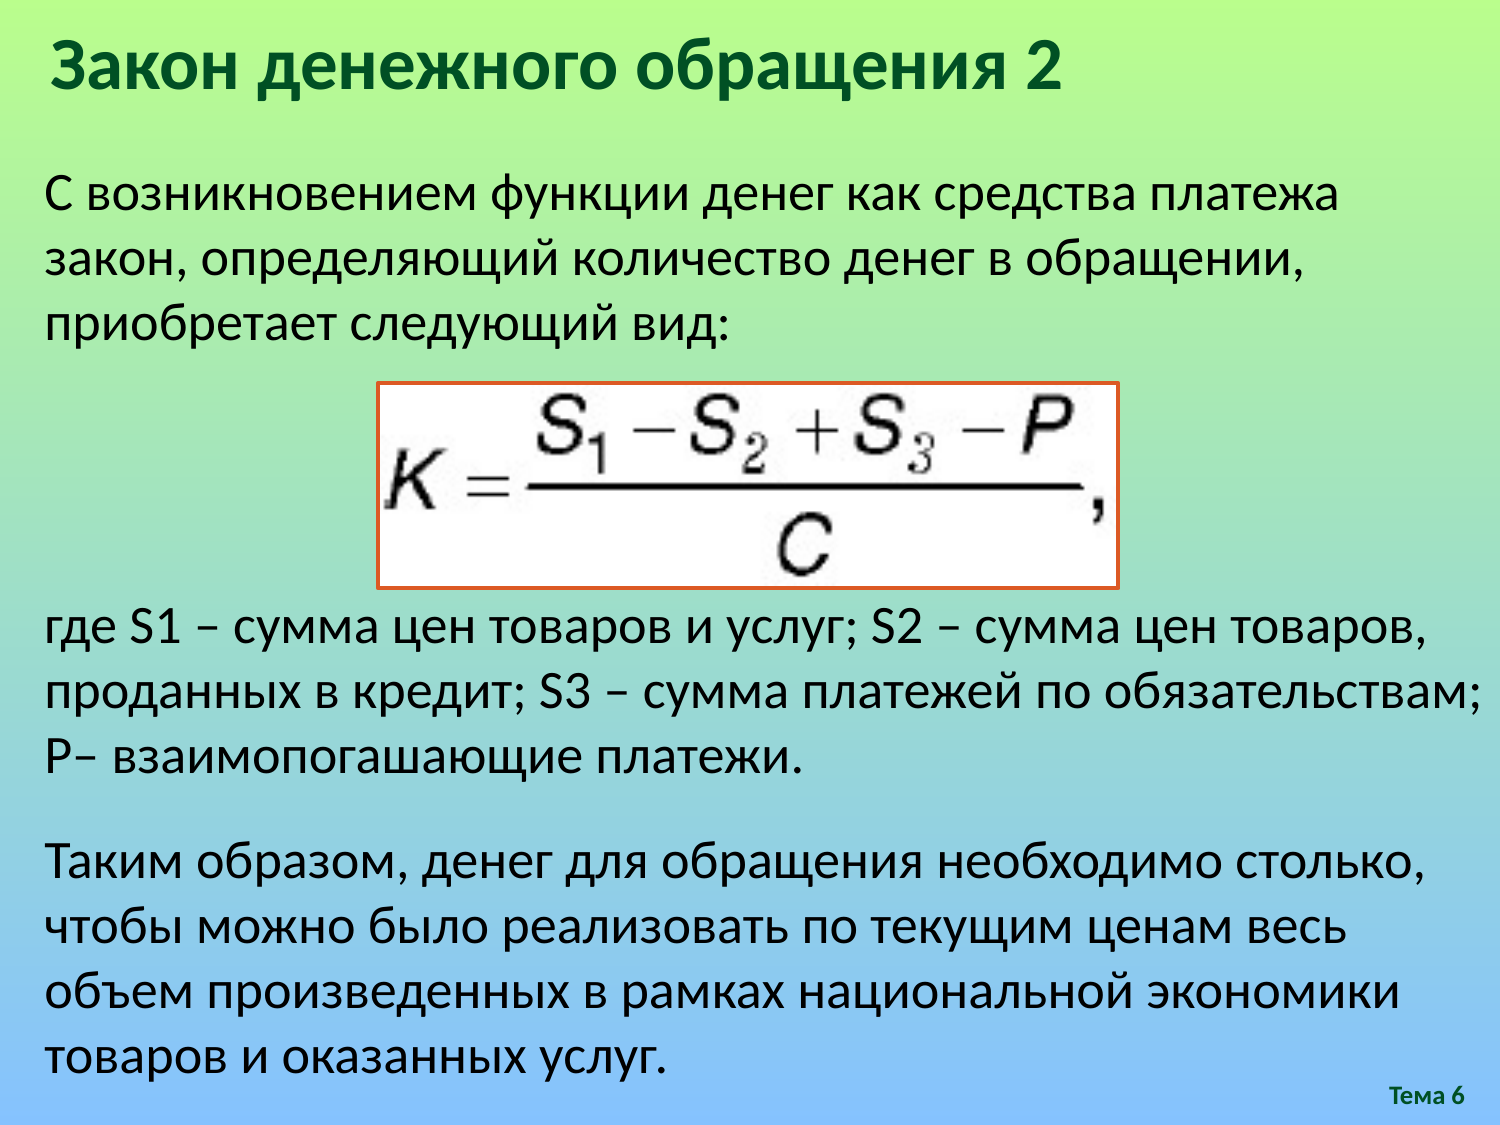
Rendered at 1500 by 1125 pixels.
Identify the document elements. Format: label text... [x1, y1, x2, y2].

title Закон денежного обращения 2 [35, 7, 1353, 126]
text_box Тема 6 [1374, 1094, 1495, 1118]
picture [379, 385, 1117, 587]
list С возникновением функции денег как средства платежа закон, определяющий количество денег в обращении, приобретает следующий вид: где S1 – сумма цен товаров и услуг; S2 – сумма цен товаров, проданных в кредит; S3 – сумма платежей по обязательствам; Р– взаимопогашающие платежи. Таким образом, денег для обращения необходимо столько, чтобы можно было реализовать по текущим ценам весь объем произведенных в рамках национальной экономики товаров и оказанных услуг. [29, 149, 1500, 1094]
